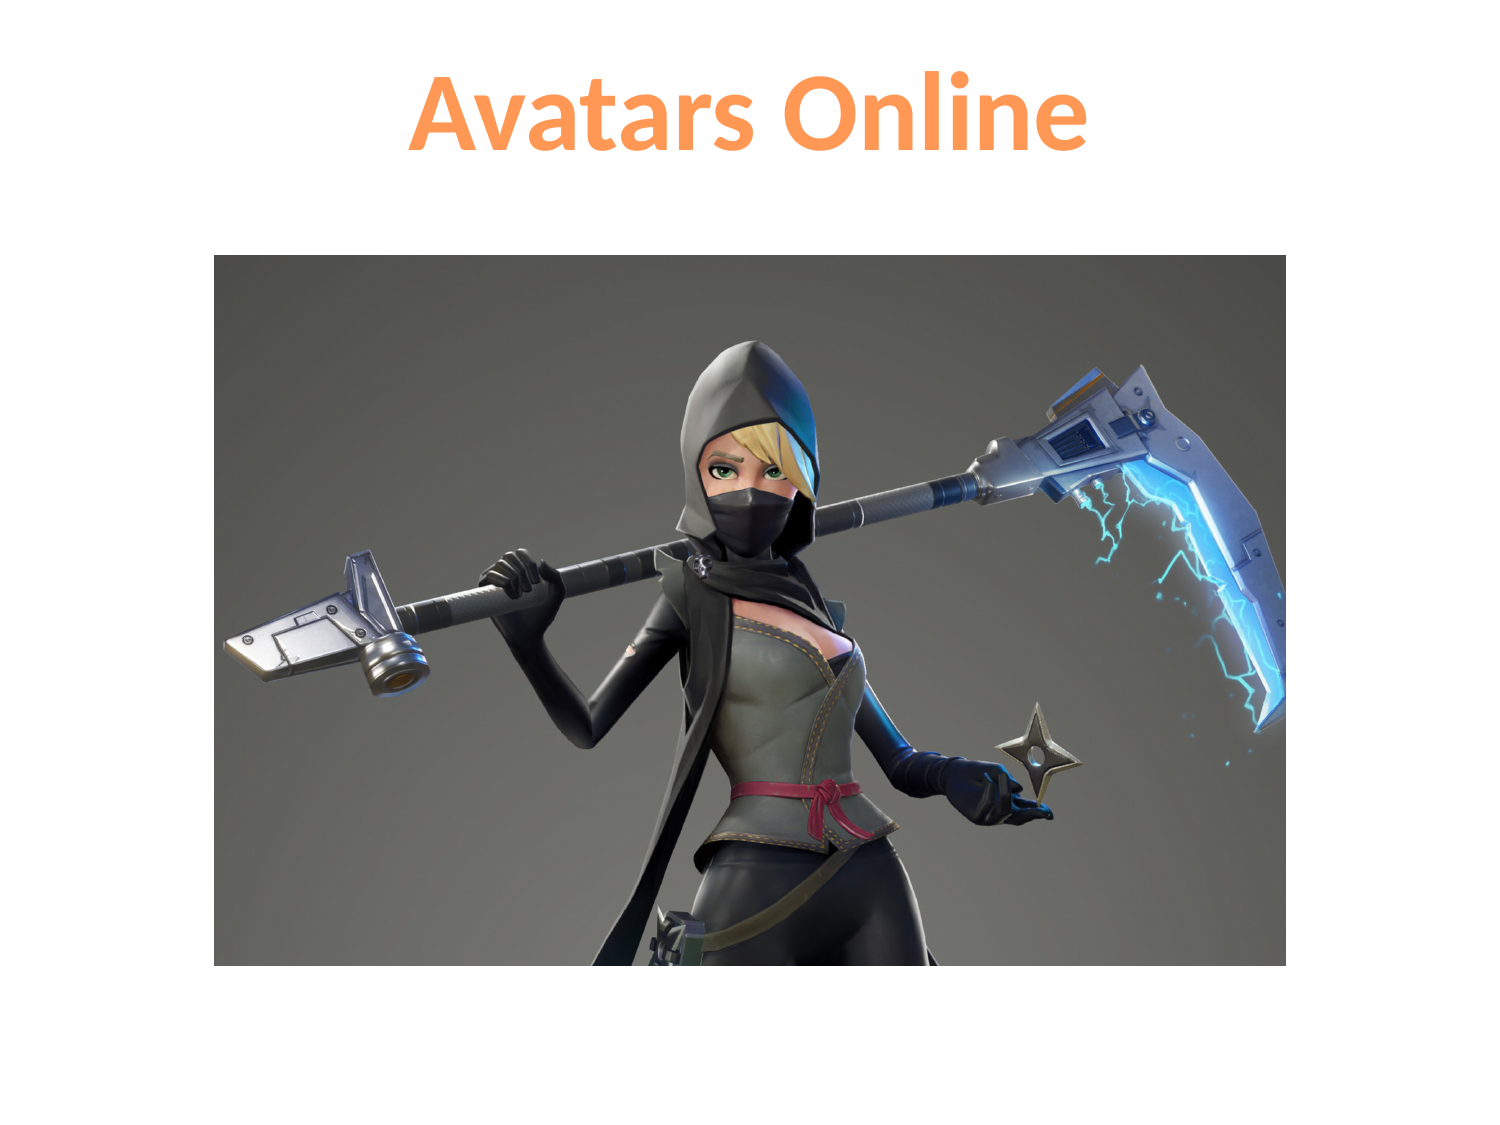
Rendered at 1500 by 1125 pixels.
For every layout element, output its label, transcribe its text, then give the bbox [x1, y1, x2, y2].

text_box Avatars Online [393, 30, 1107, 181]
picture [214, 255, 1286, 967]
